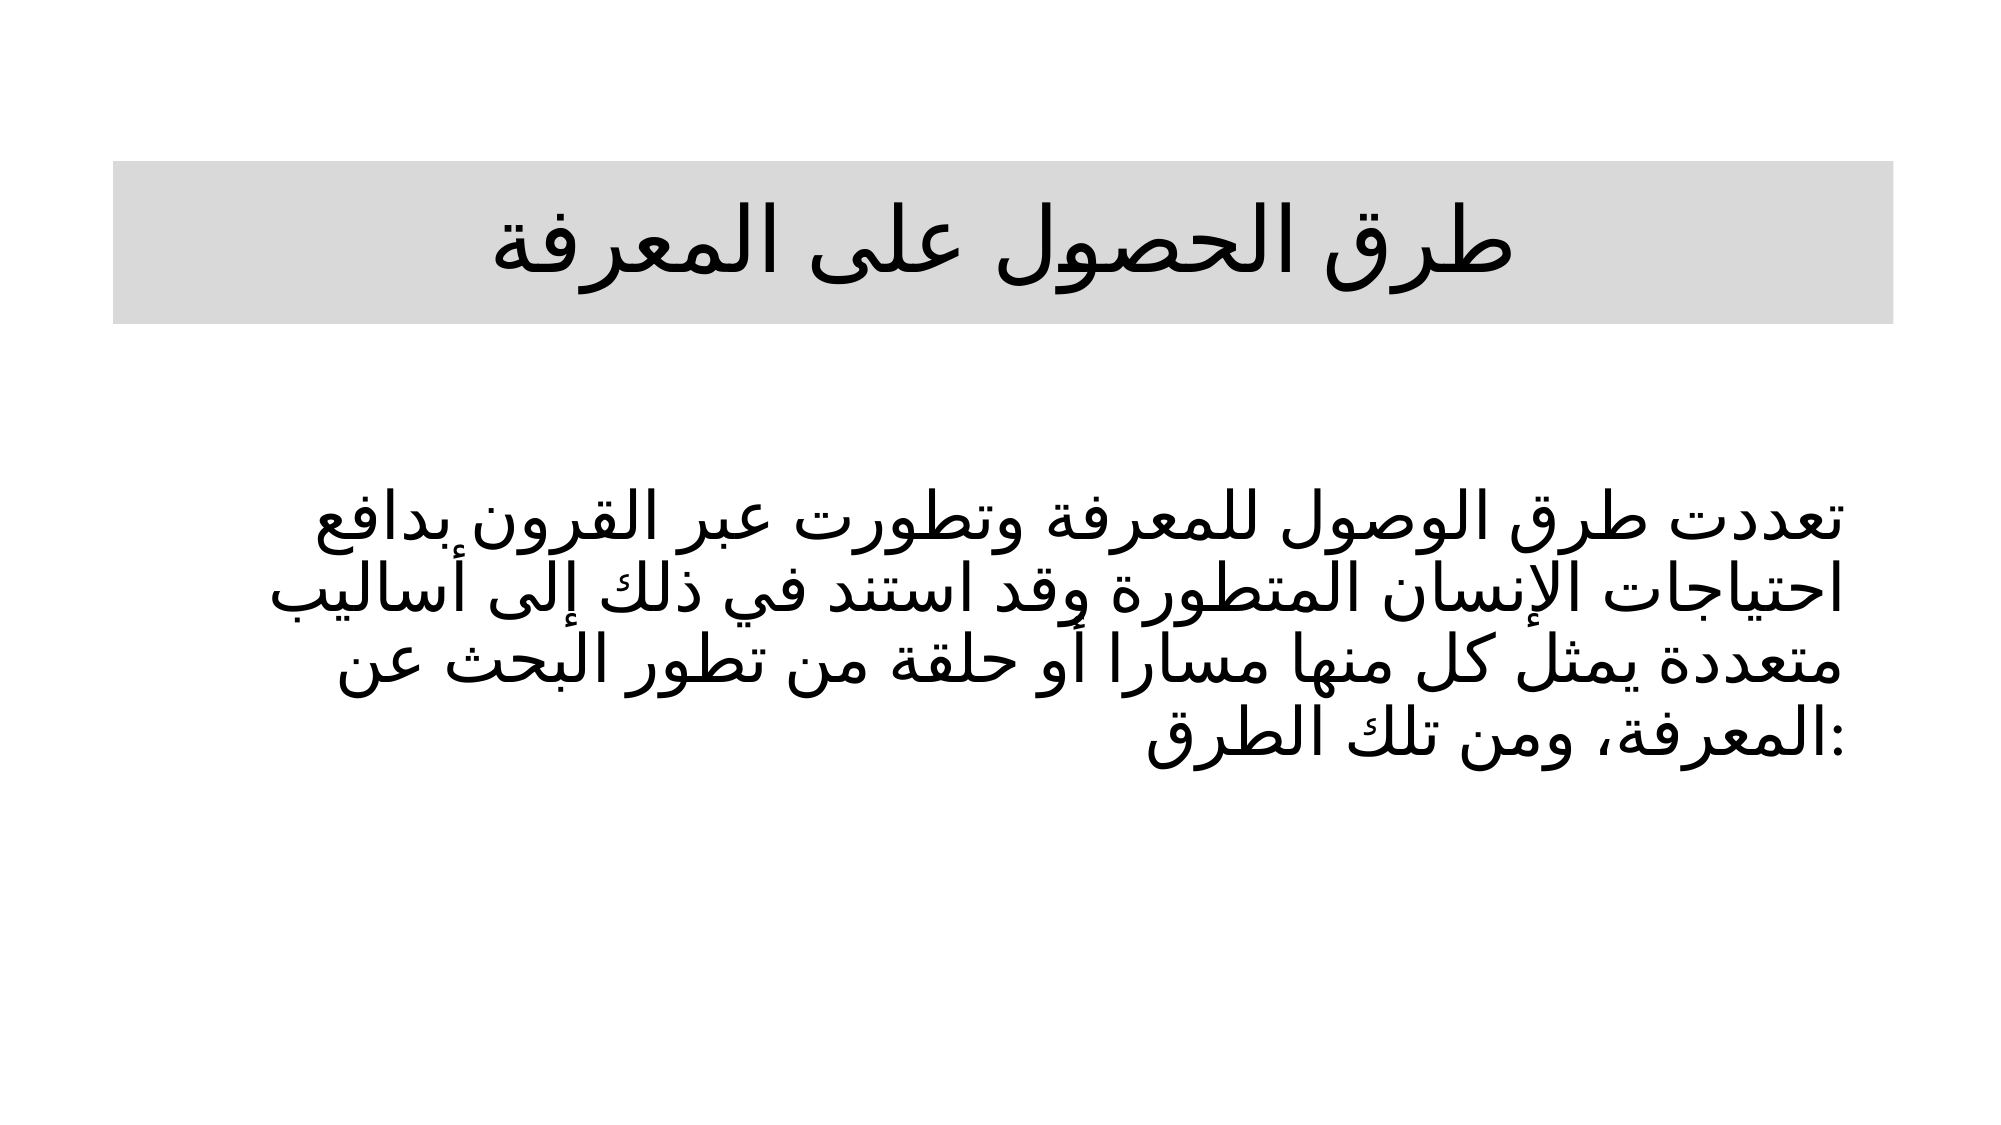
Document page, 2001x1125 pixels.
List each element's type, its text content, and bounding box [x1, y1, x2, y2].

list تعددت طرق الوصول للمعرفة وتطورت عبر القرون بدافع احتياجات الإنسان المتطورة وقد استند في ذلك إلى أساليب متعددة يمثل كل منها مسارا أو حلقة من تطور البحث عن المعرفة، ومن تلك الطرق: [137, 299, 1863, 1014]
title طرق الحصول على المعرفة [113, 161, 1894, 324]
